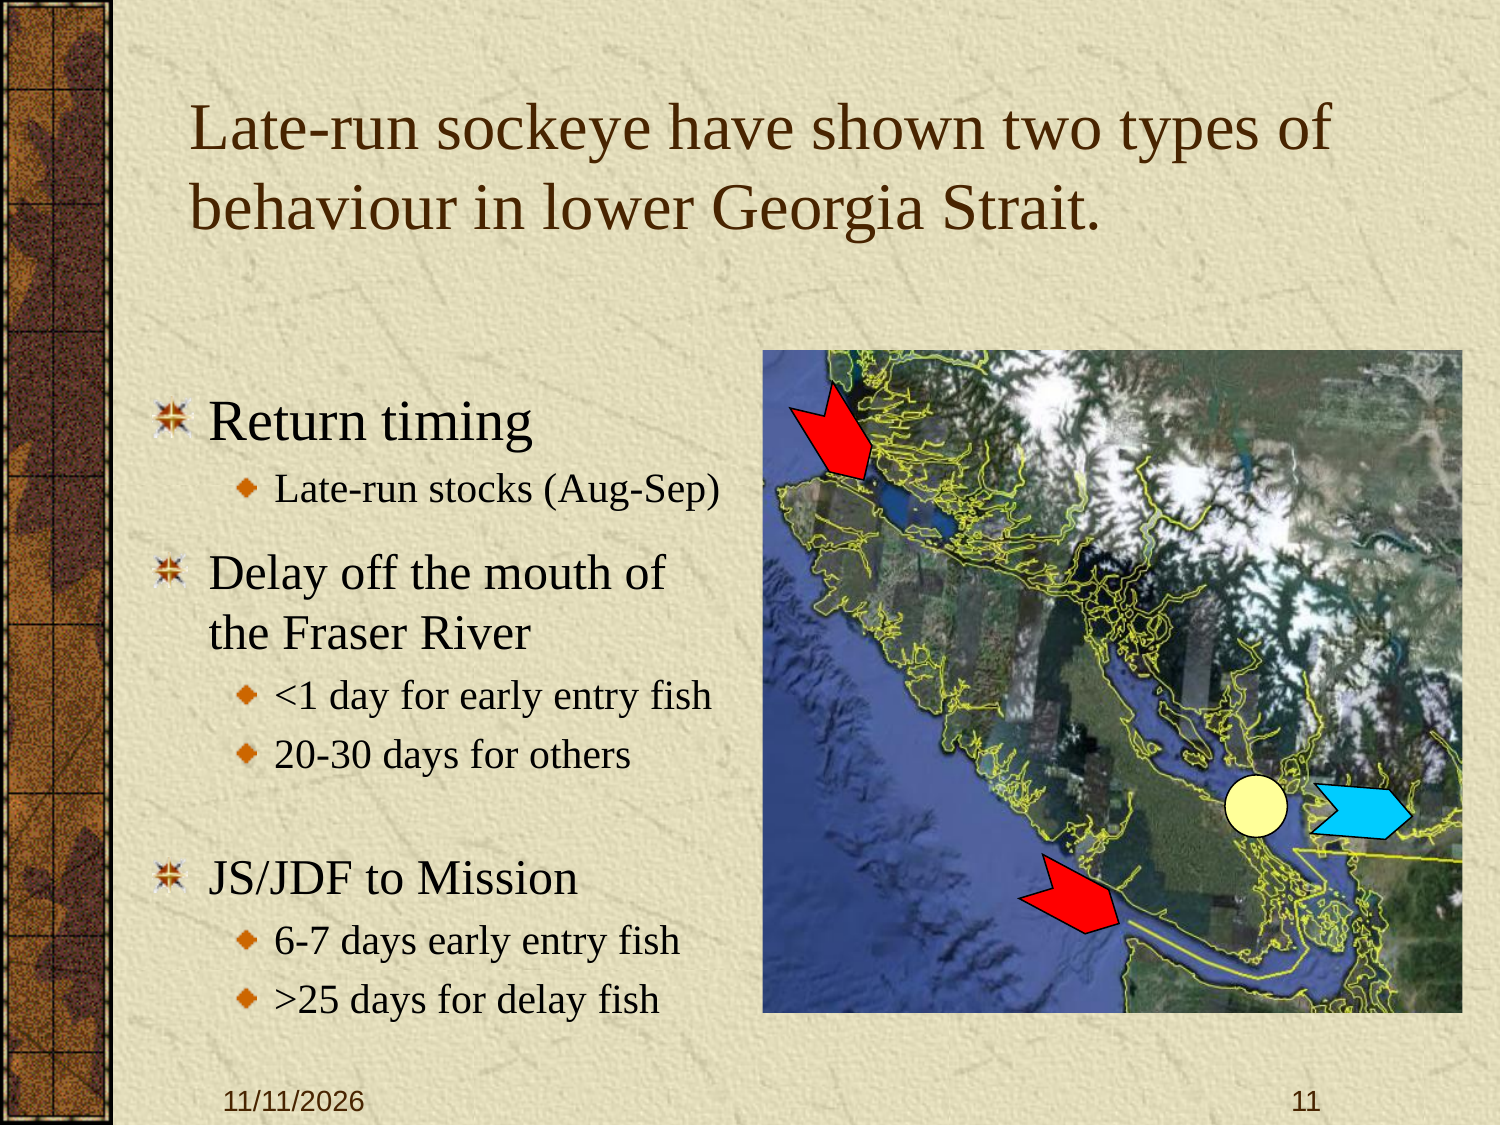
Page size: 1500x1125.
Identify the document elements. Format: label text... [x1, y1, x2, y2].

text_box Delay off the mouth of the Fraser River <1 day for early entry fish 20-30 days for others [137, 462, 738, 825]
picture [0, 0, 1500, 1125]
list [762, 349, 1463, 1014]
slide_number 11 [1149, 1049, 1463, 1125]
list Return timing Late-run stocks (Aug-Sep) [137, 374, 757, 623]
text_box JS/JDF to Mission 6-7 days early entry fish >25 days for delay fish [137, 837, 757, 988]
title Late-run sockeye have shown two types of behaviour in lower Georgia Strait. [174, 62, 1388, 251]
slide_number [137, 1049, 451, 1125]
